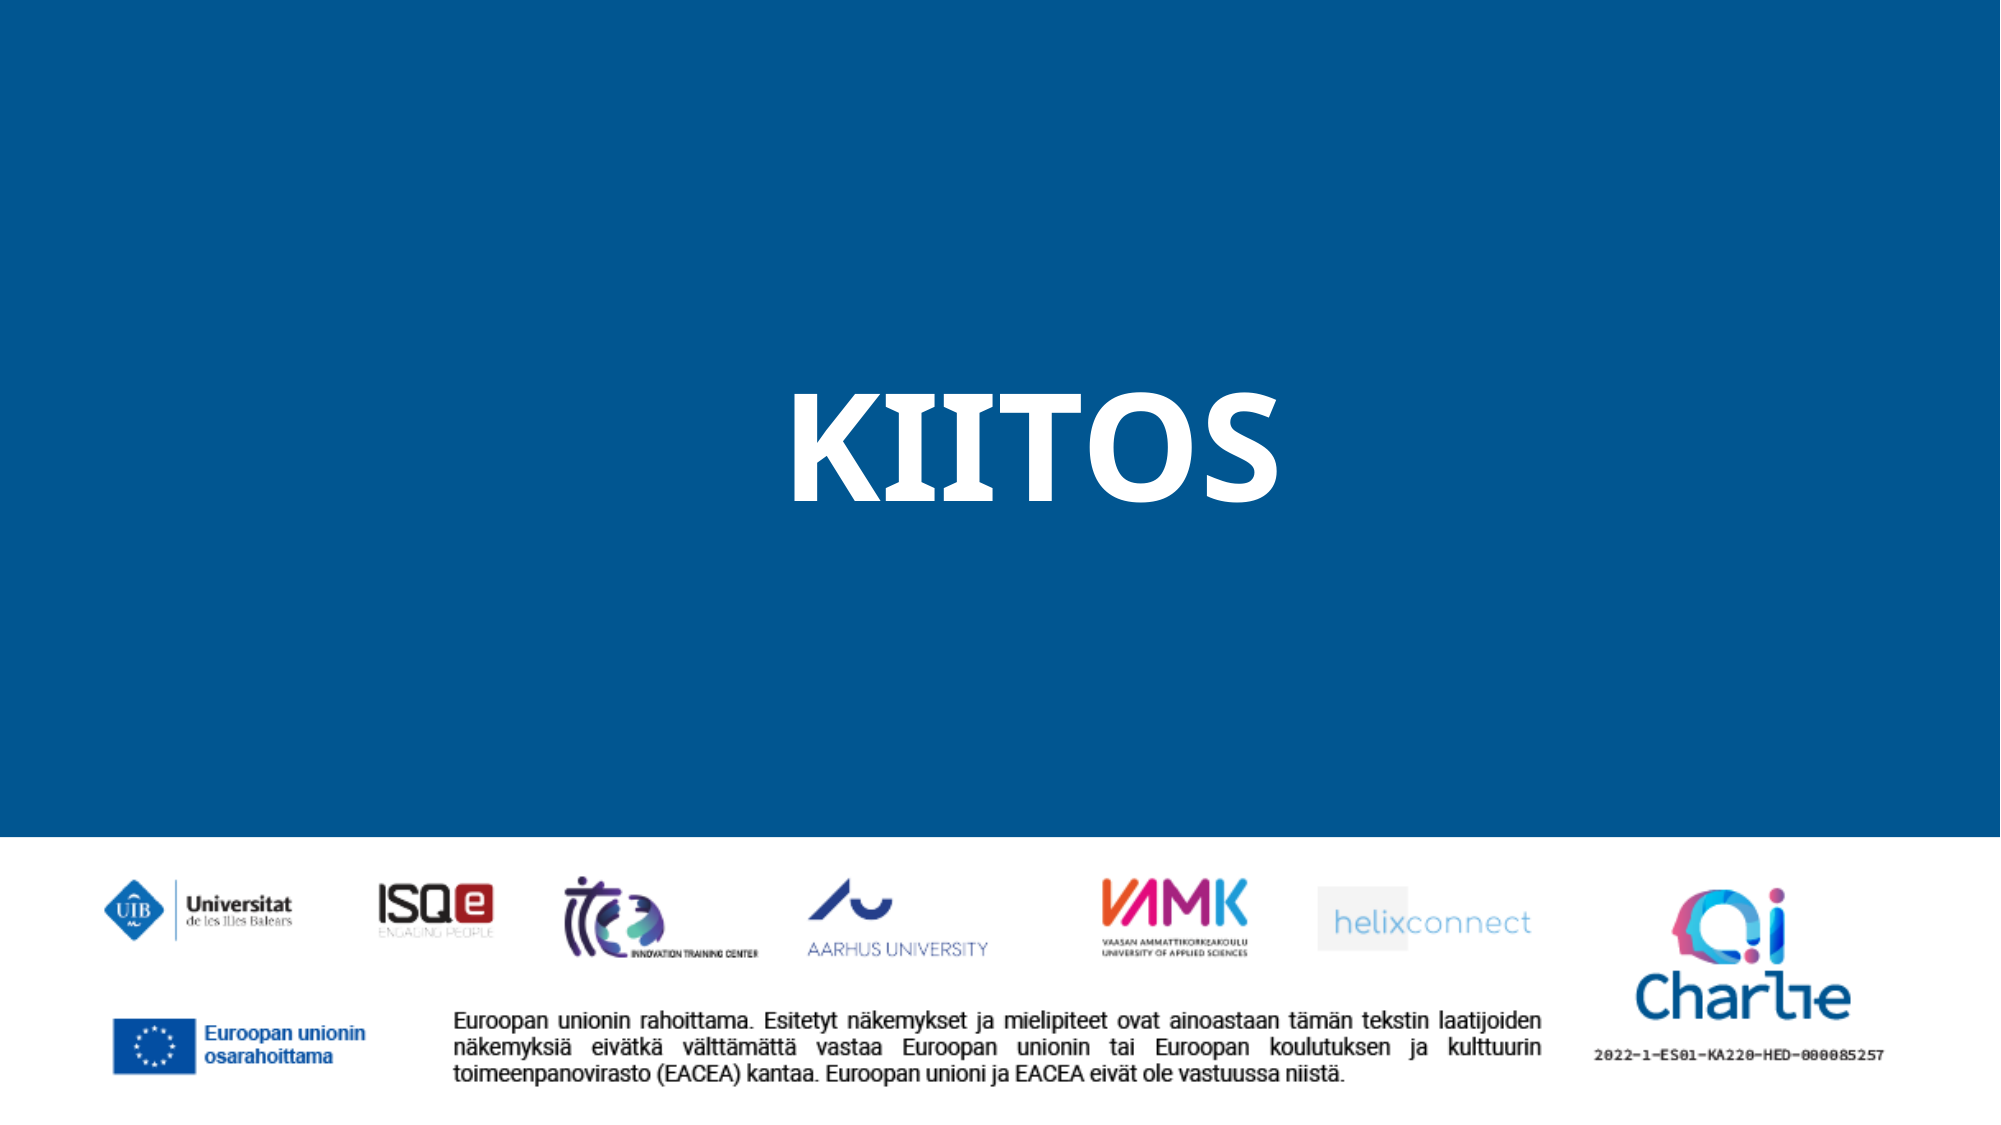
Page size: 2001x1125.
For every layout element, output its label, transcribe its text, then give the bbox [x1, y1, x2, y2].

text_box KIITOS [460, 344, 1606, 540]
picture [90, 857, 1910, 1110]
text_box [0, 0, 2000, 838]
